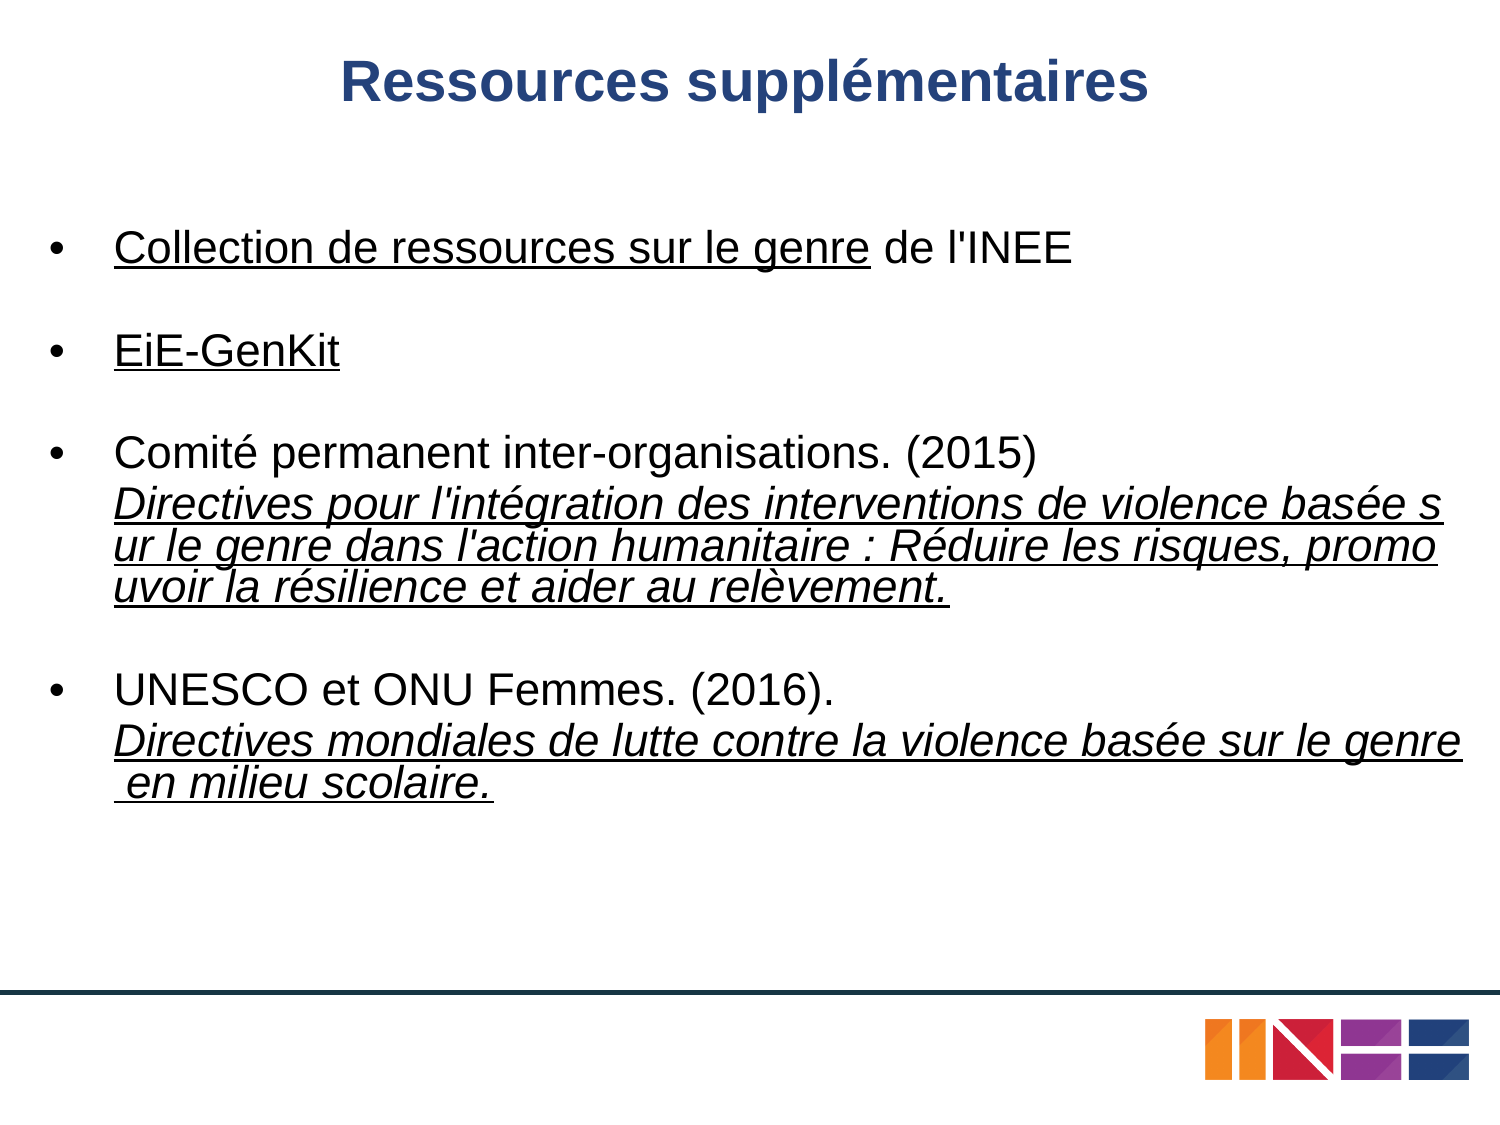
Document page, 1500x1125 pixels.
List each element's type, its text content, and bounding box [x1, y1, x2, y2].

title Ressources supplémentaires [23, 33, 1468, 173]
list Collection de ressources sur le genre de l'INEE EiE-GenKit Comité permanent inter-organisations. (2015) Directives pour l'intégration des interventions de violence basée sur le genre dans l'action humanitaire : Réduire les risques, promouvoir la résilience et aider au relèvement. UNESCO et ONU Femmes. (2016). Directives mondiales de lutte contre la violence basée sur le genre en milieu scolaire. [23, 206, 1479, 1122]
